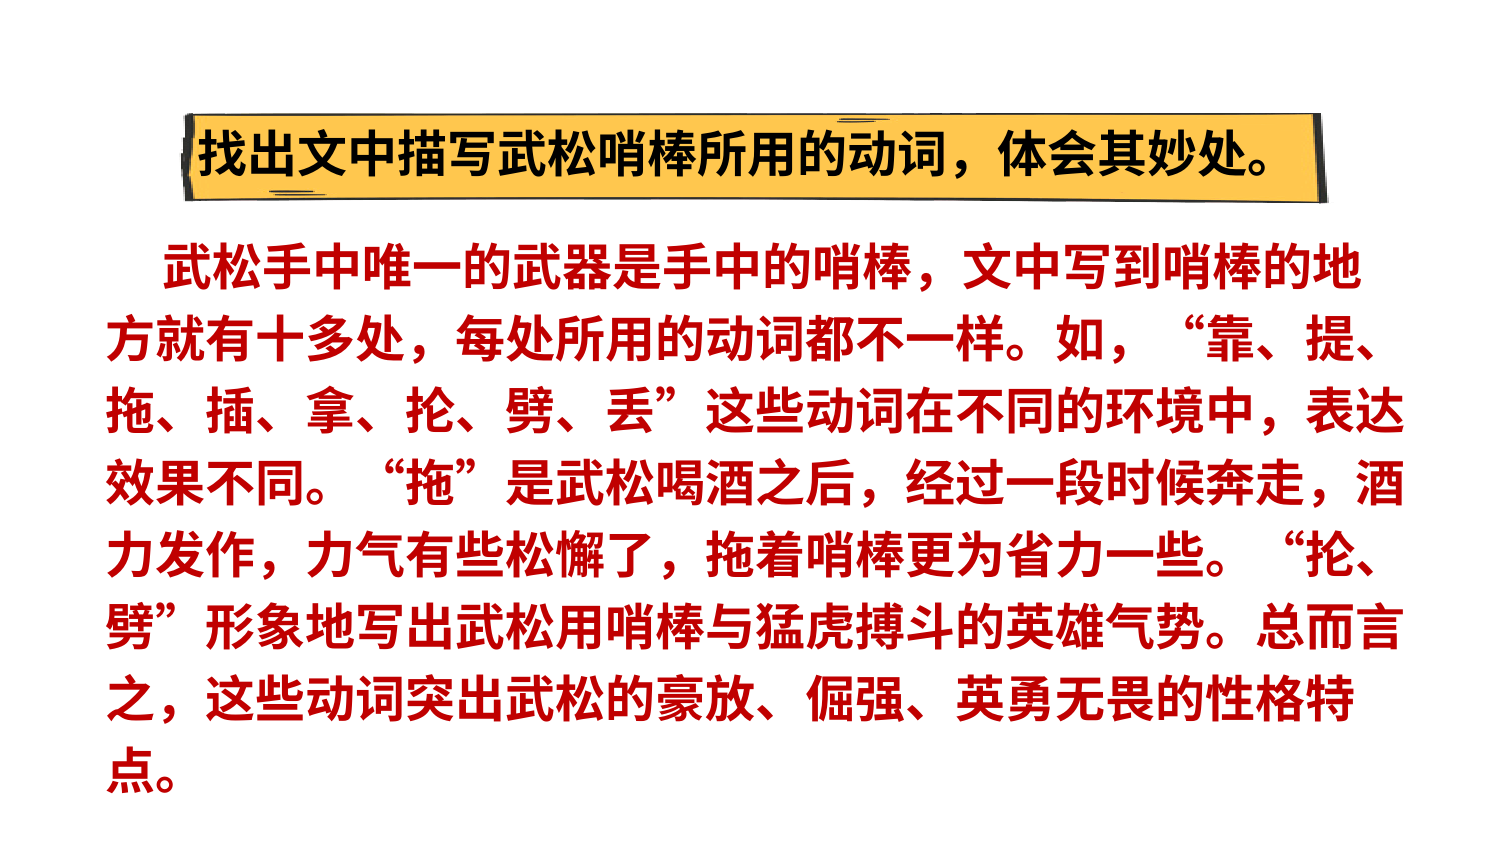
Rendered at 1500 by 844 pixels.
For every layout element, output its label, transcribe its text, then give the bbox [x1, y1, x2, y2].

text_box 武松手中唯一的武器是手中的哨棒，文中写到哨棒的地方就有十多处，每处所用的动词都不一样。如，“靠、提、拖、插、拿、抡、劈、丢”这些动词在不同的环境中，表达效果不同。“拖”是武松喝酒之后，经过一段时候奔走，酒力发作，力气有些松懈了，拖着哨棒更为省力一些。“抡、劈”形象地写出武松用哨棒与猛虎搏斗的英雄气势。总而言之，这些动词突出武松的豪放、倔强、英勇无畏的性格特点。 [90, 216, 1422, 807]
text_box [155, 112, 1339, 291]
